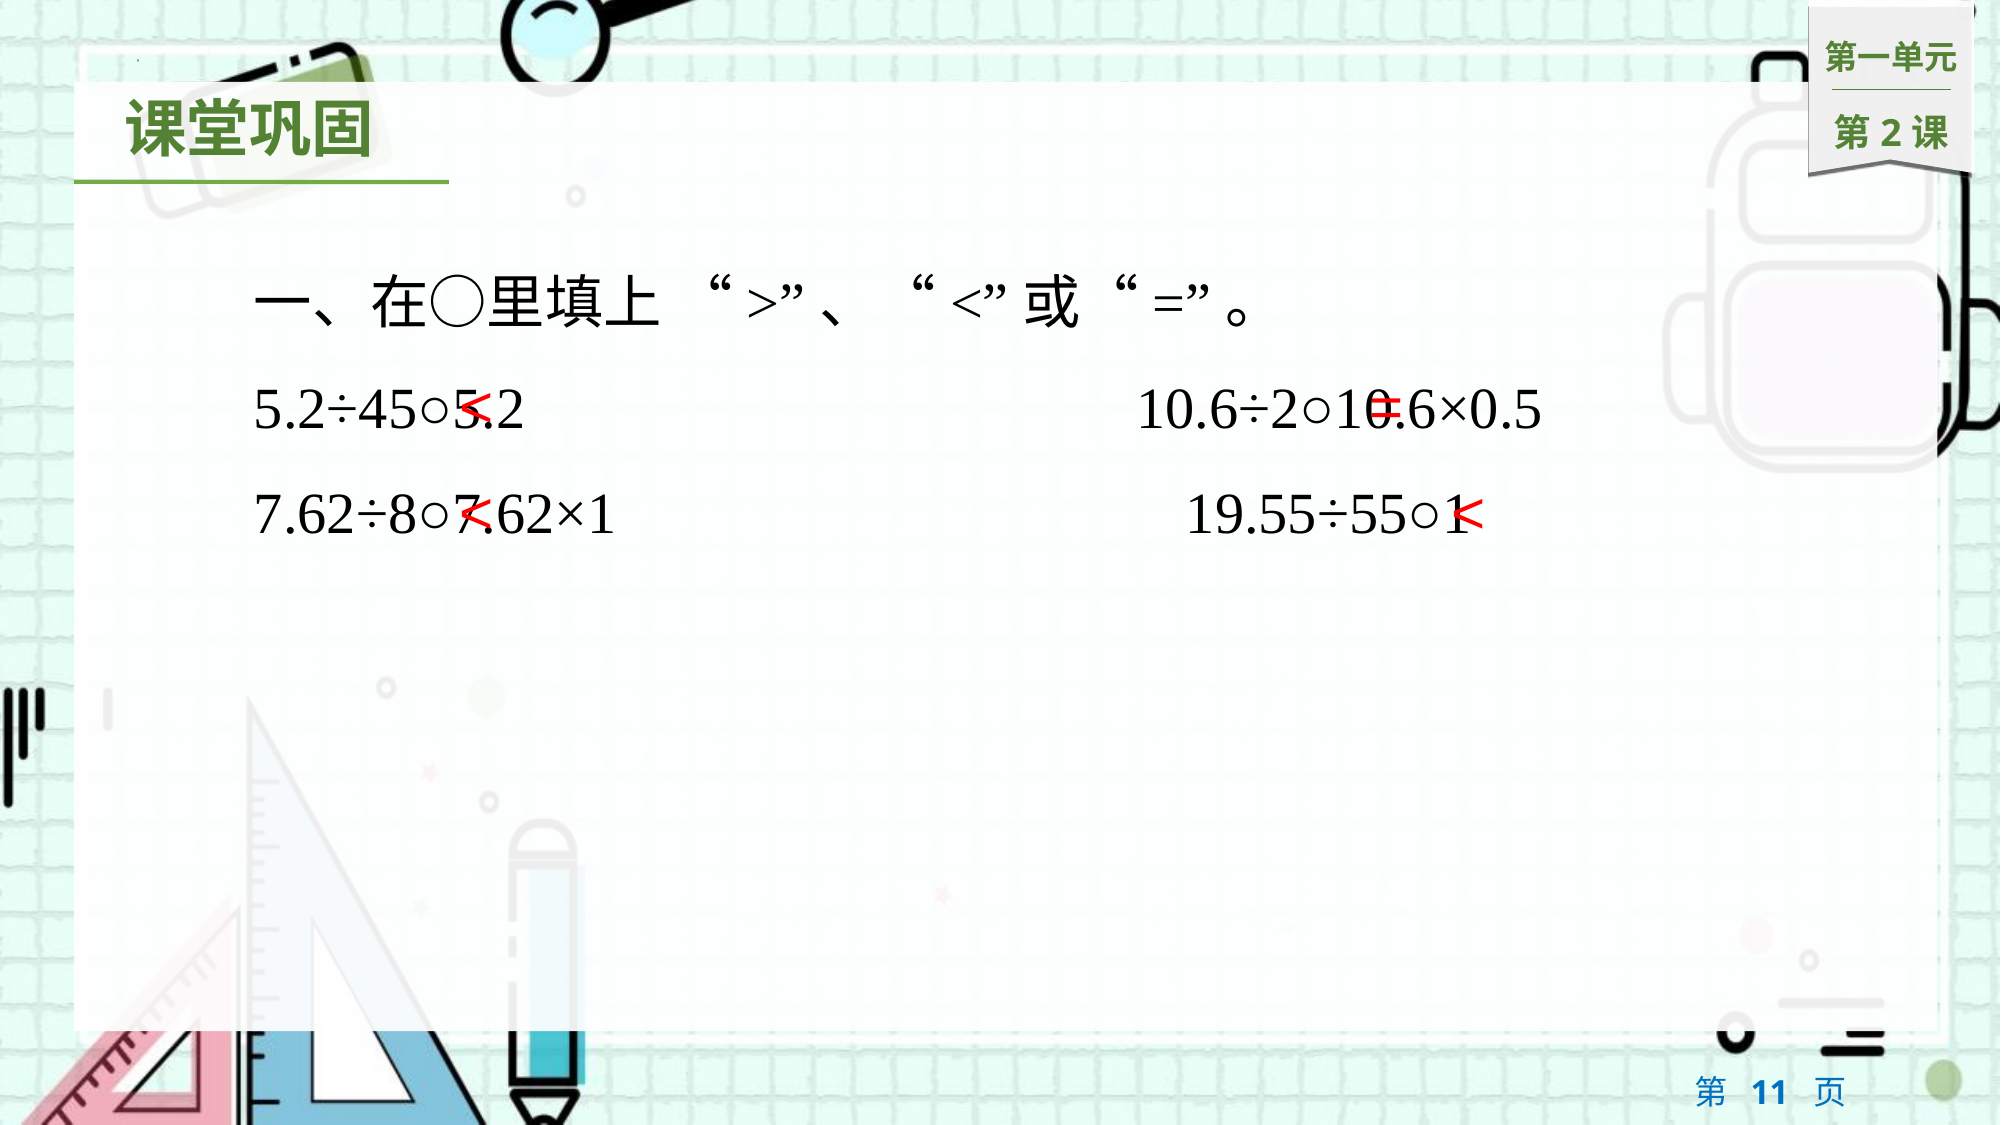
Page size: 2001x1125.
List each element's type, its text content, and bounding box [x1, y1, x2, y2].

picture [1938, 168, 1971, 176]
list 一、在○里填上 “>”、“<”或“=”。 5.2÷45○5.2 10.6÷2○10.6×0.5 7.62÷8○7.62×1 19.55÷55○1 [121, 222, 1903, 985]
list < [444, 327, 528, 433]
text_box < [1436, 432, 1520, 538]
text_box < [444, 433, 528, 539]
picture [0, 0, 2000, 1125]
text_box = [1354, 327, 1437, 433]
